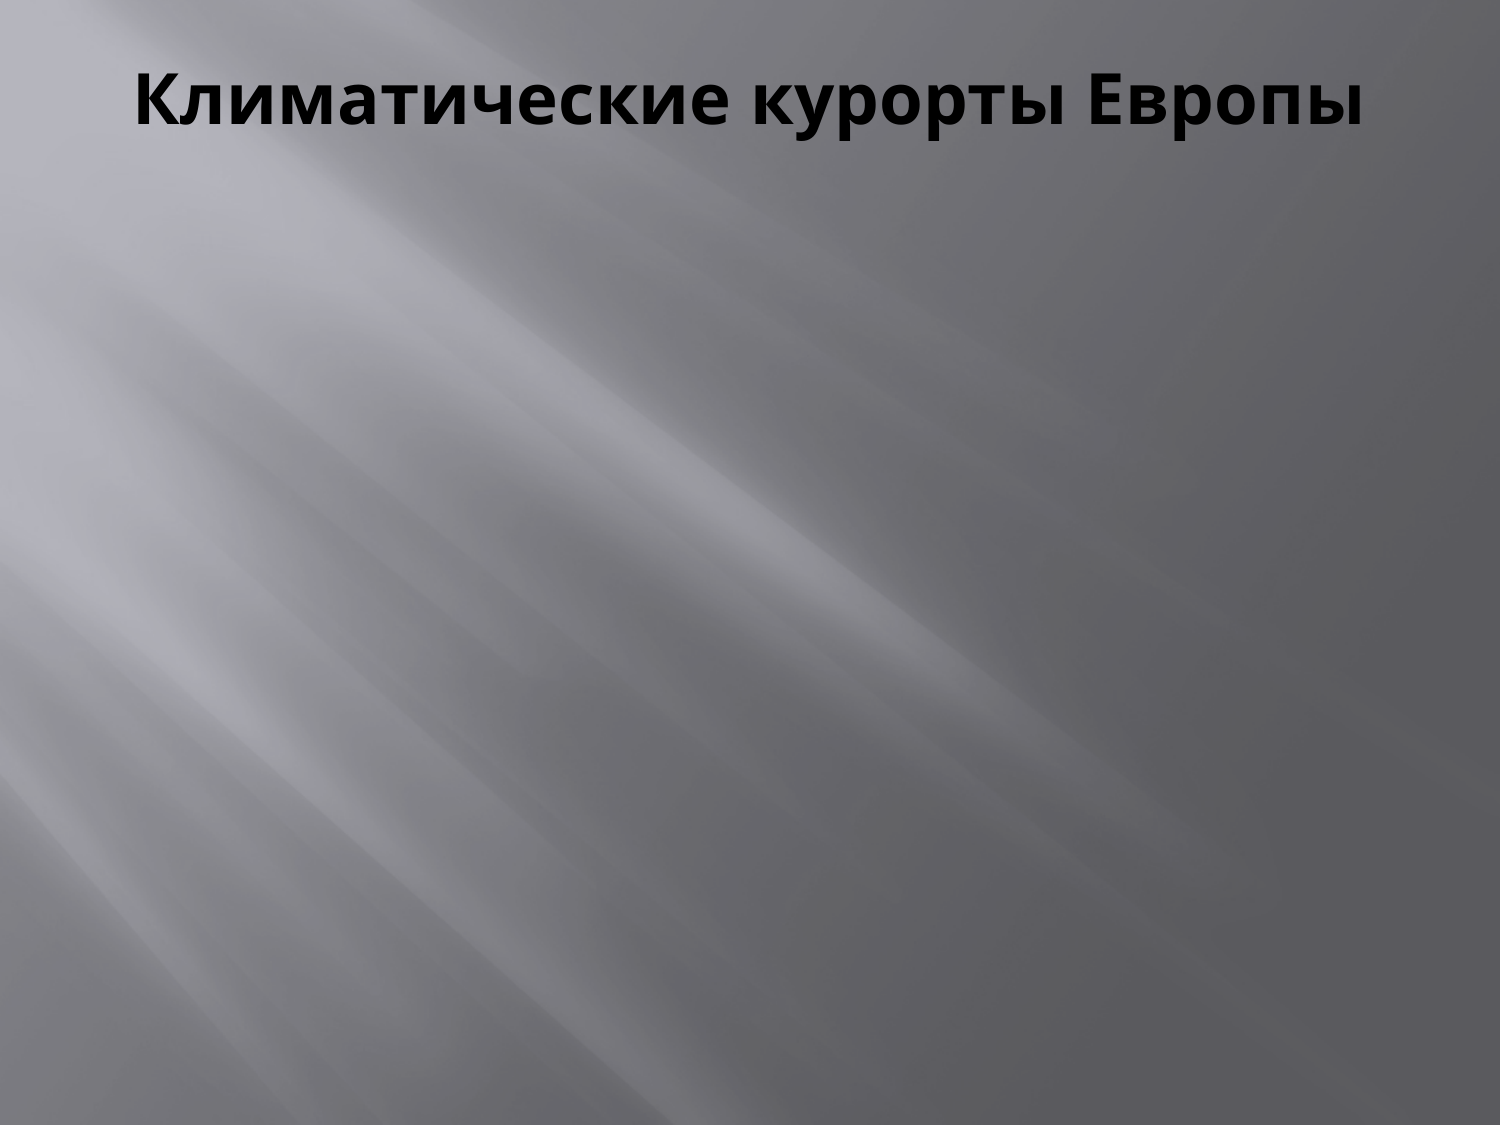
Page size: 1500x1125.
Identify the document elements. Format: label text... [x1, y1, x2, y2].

title Климатические курорты Европы [75, 45, 1425, 233]
